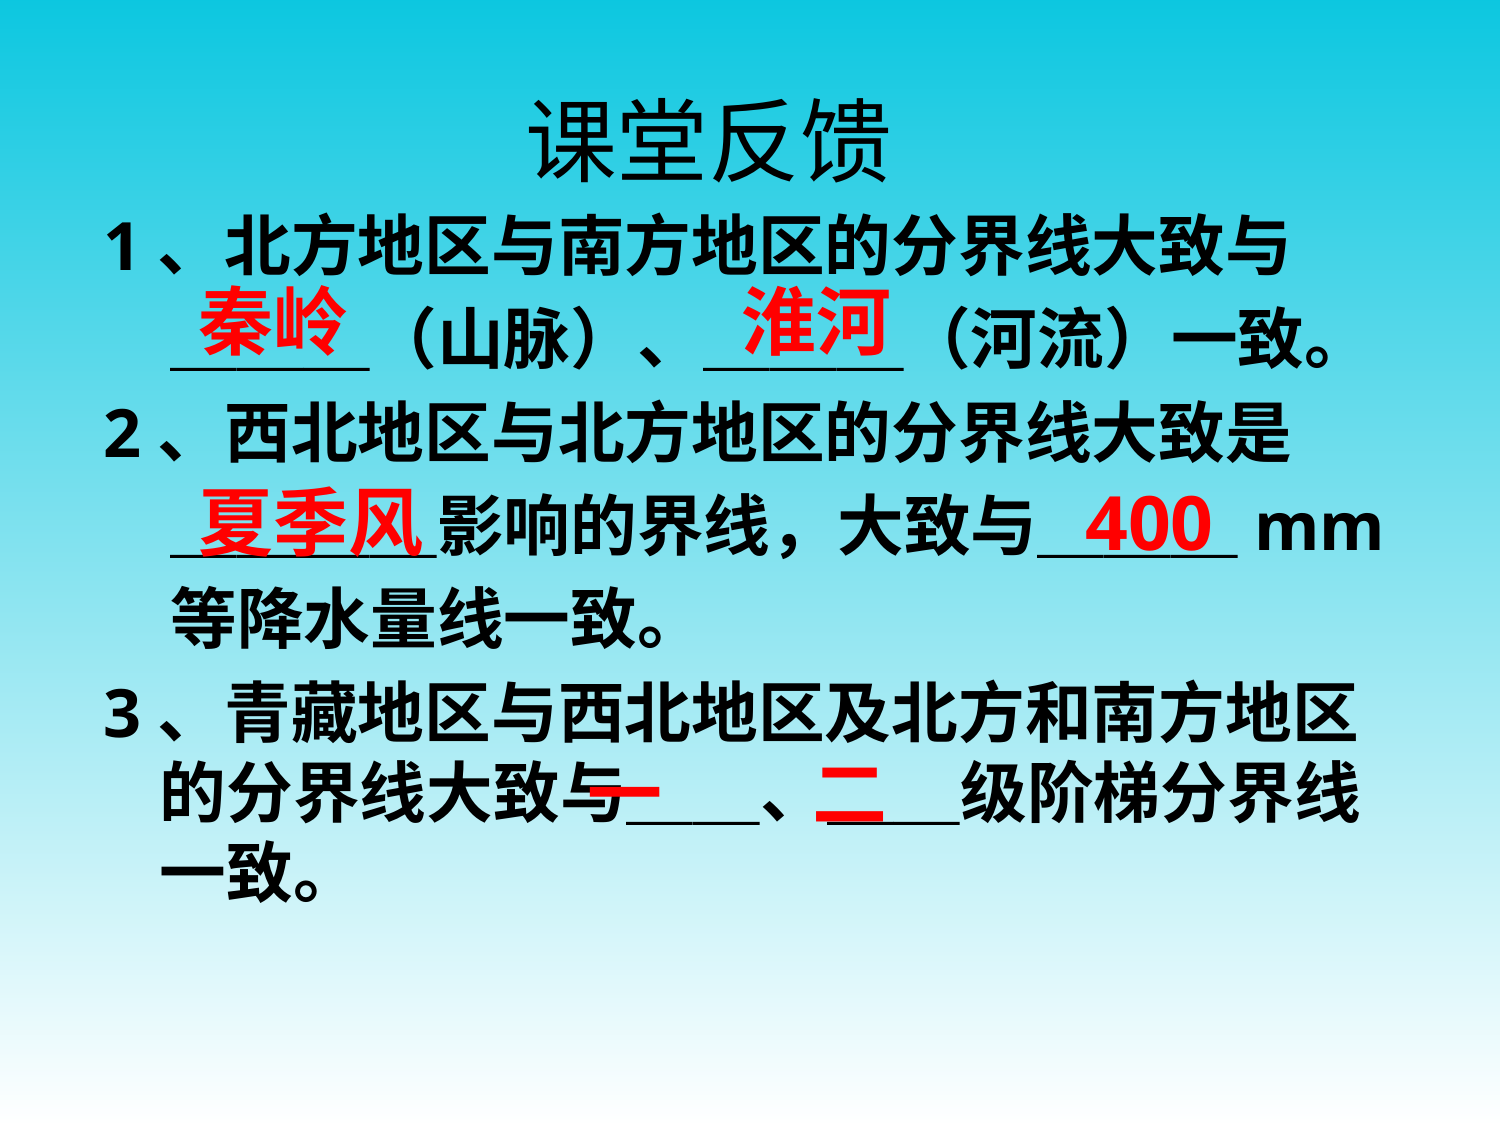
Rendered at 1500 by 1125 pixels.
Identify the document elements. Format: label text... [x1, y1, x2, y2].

title 课堂反馈 [74, 44, 1426, 233]
text_box 秦岭 [183, 267, 363, 372]
text_box 夏季风 [183, 467, 438, 573]
text_box 二 [797, 739, 903, 845]
text_box 一 [573, 739, 678, 845]
list 1、北方地区与南方地区的分界线大致与 ＿＿＿（山脉）、＿＿＿（河流）一致。 2、西北地区与北方地区的分界线大致是 ＿＿＿＿影响的界线，大致与＿＿＿mm 等降水量线一致。 3、青藏地区与西北地区及北方和南方地区的分界线大致与＿＿、＿＿级阶梯分界线一致。 [88, 196, 1424, 940]
text_box 淮河 [726, 267, 907, 372]
text_box 400 [1070, 467, 1229, 573]
